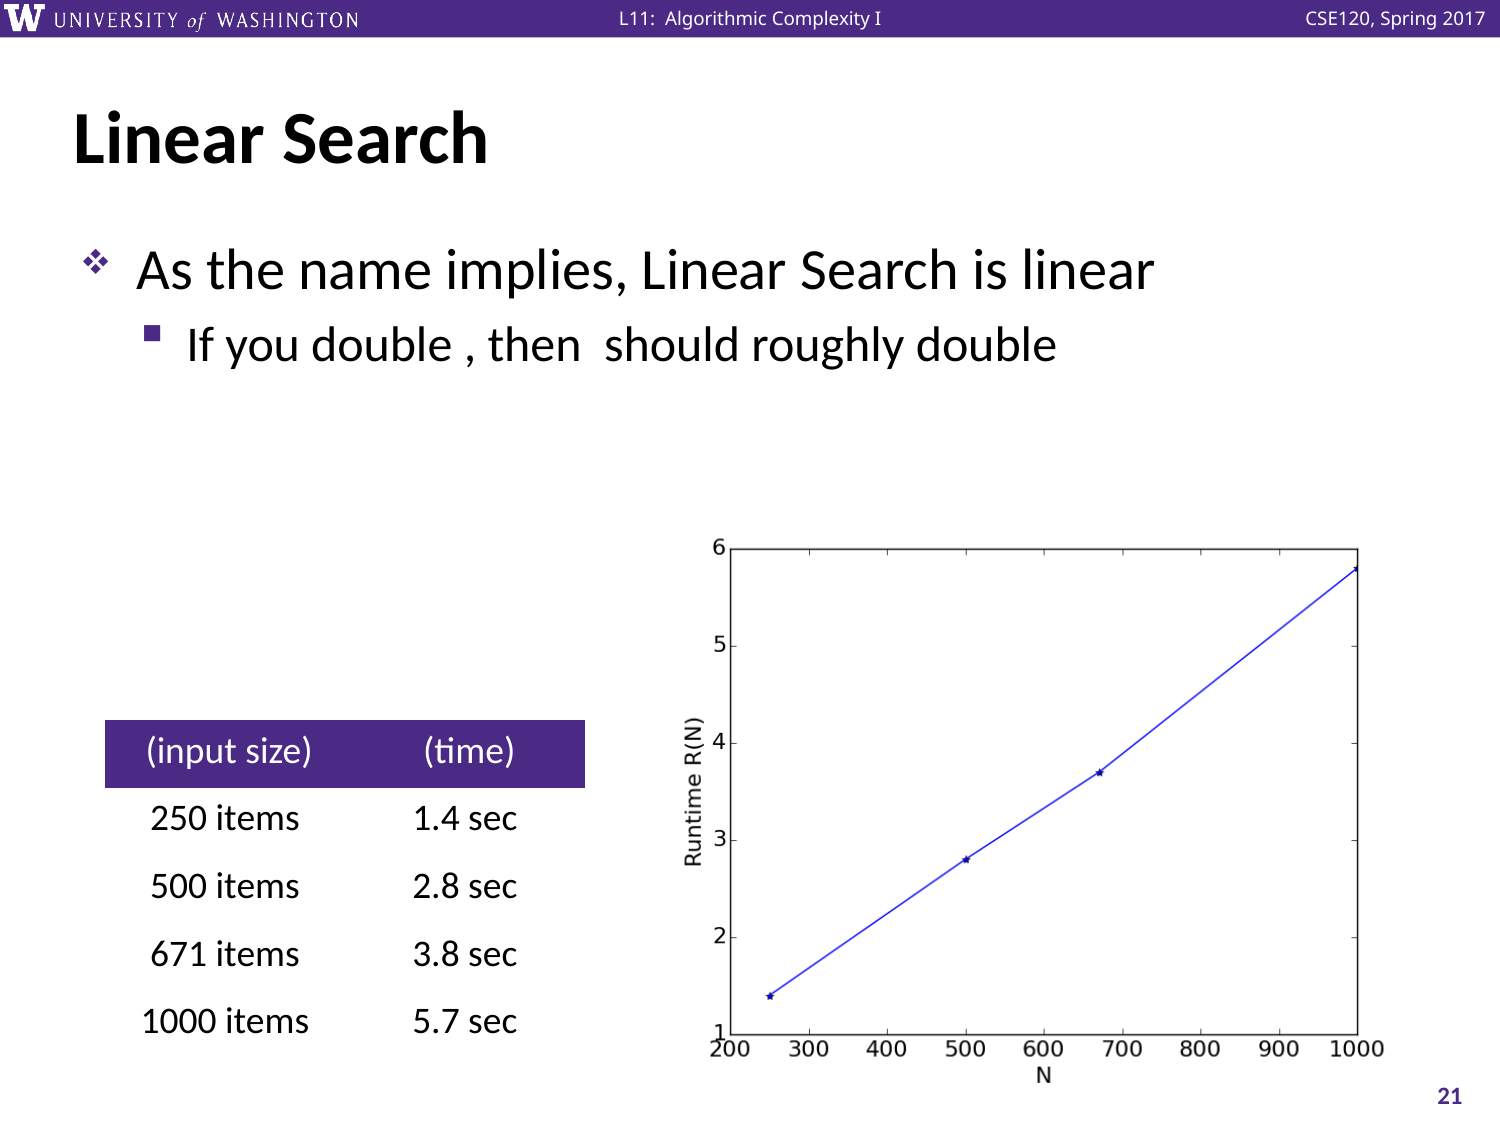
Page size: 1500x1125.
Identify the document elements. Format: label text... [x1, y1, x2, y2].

slide_number 21 [1400, 1065, 1500, 1125]
picture [4, 4, 358, 32]
title Linear Search [58, 71, 1438, 197]
picture [629, 488, 1438, 1096]
